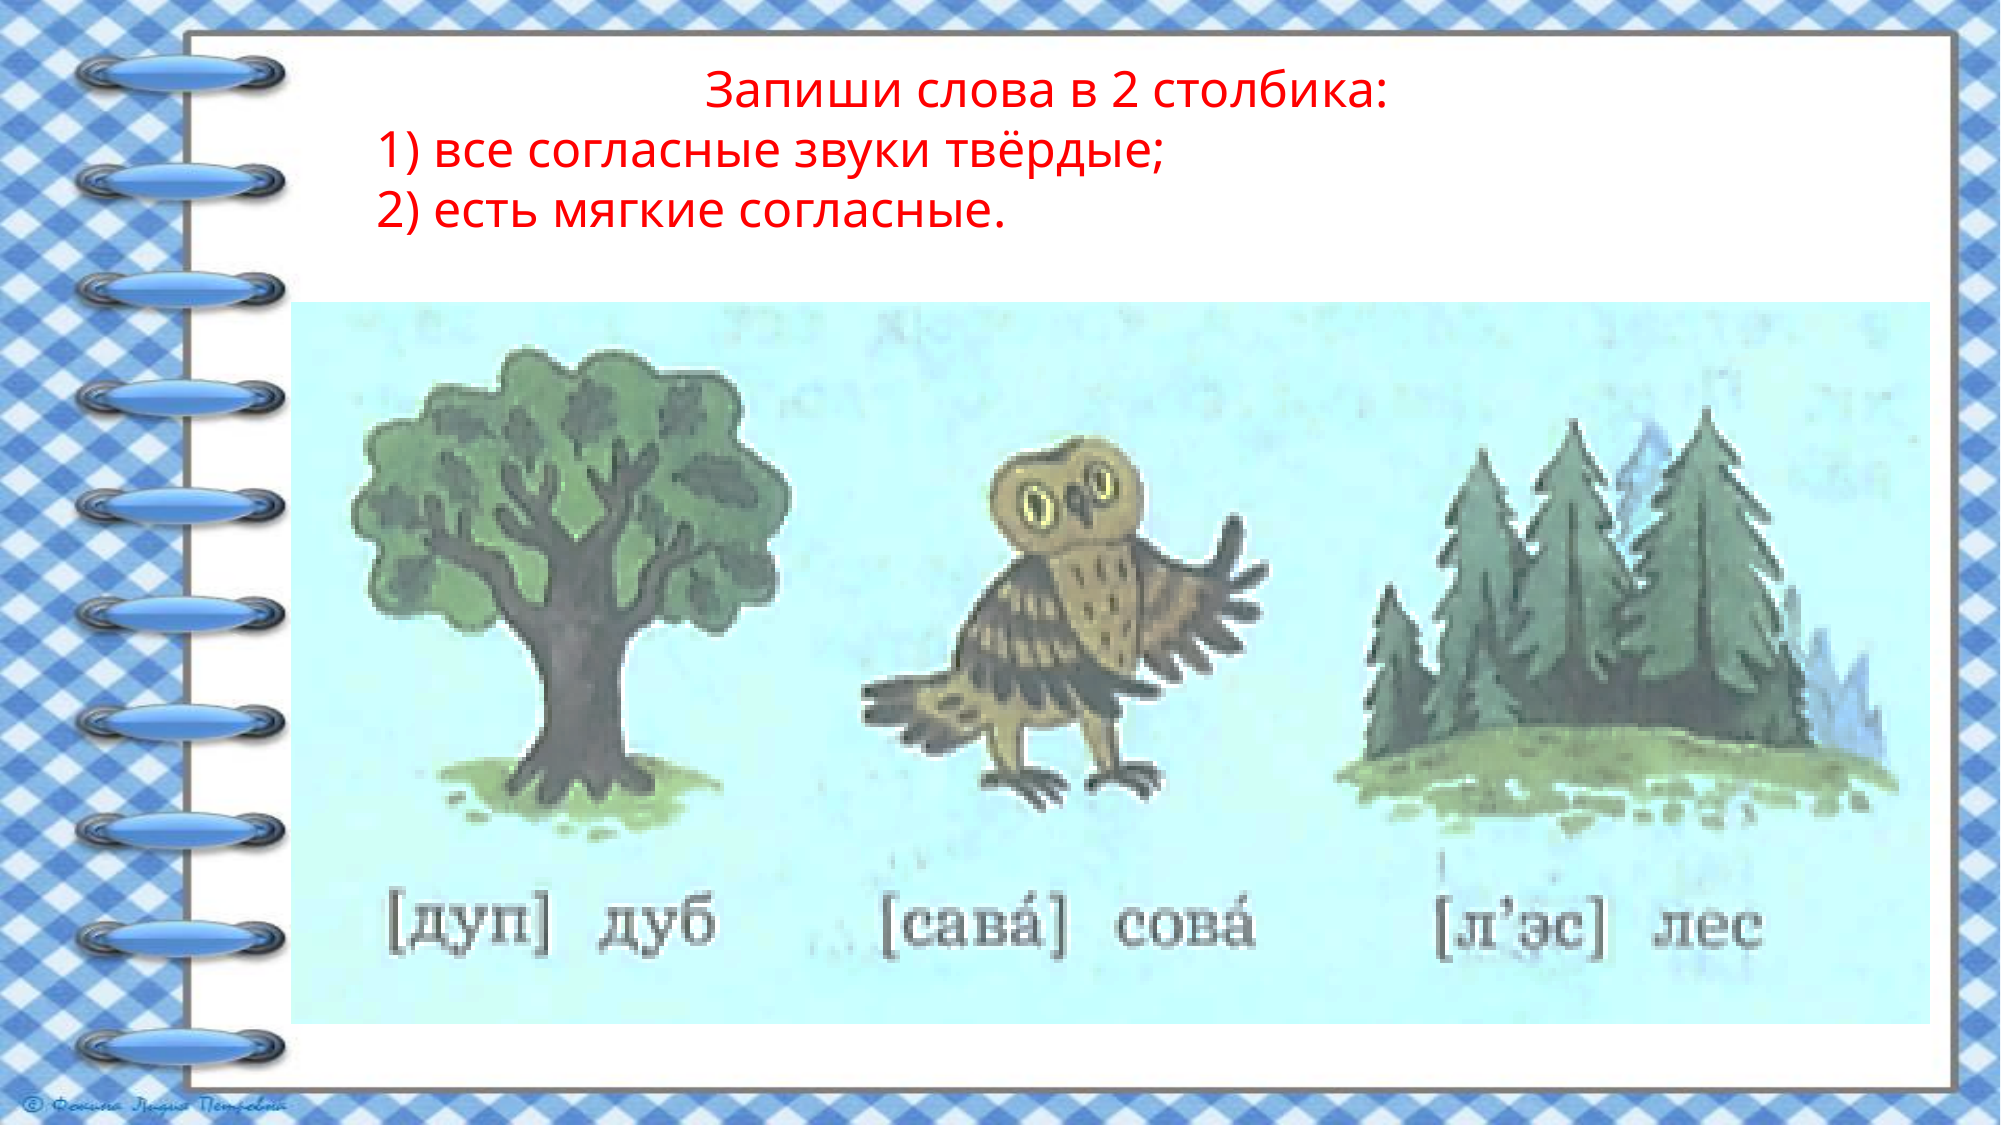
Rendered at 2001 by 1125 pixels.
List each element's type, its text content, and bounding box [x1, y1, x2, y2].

picture [0, 0, 2001, 1125]
text_box Запиши слова в 2 столбика: 1) все согласные звуки твёрдые; 2) есть мягкие согласные. [362, 49, 1733, 154]
